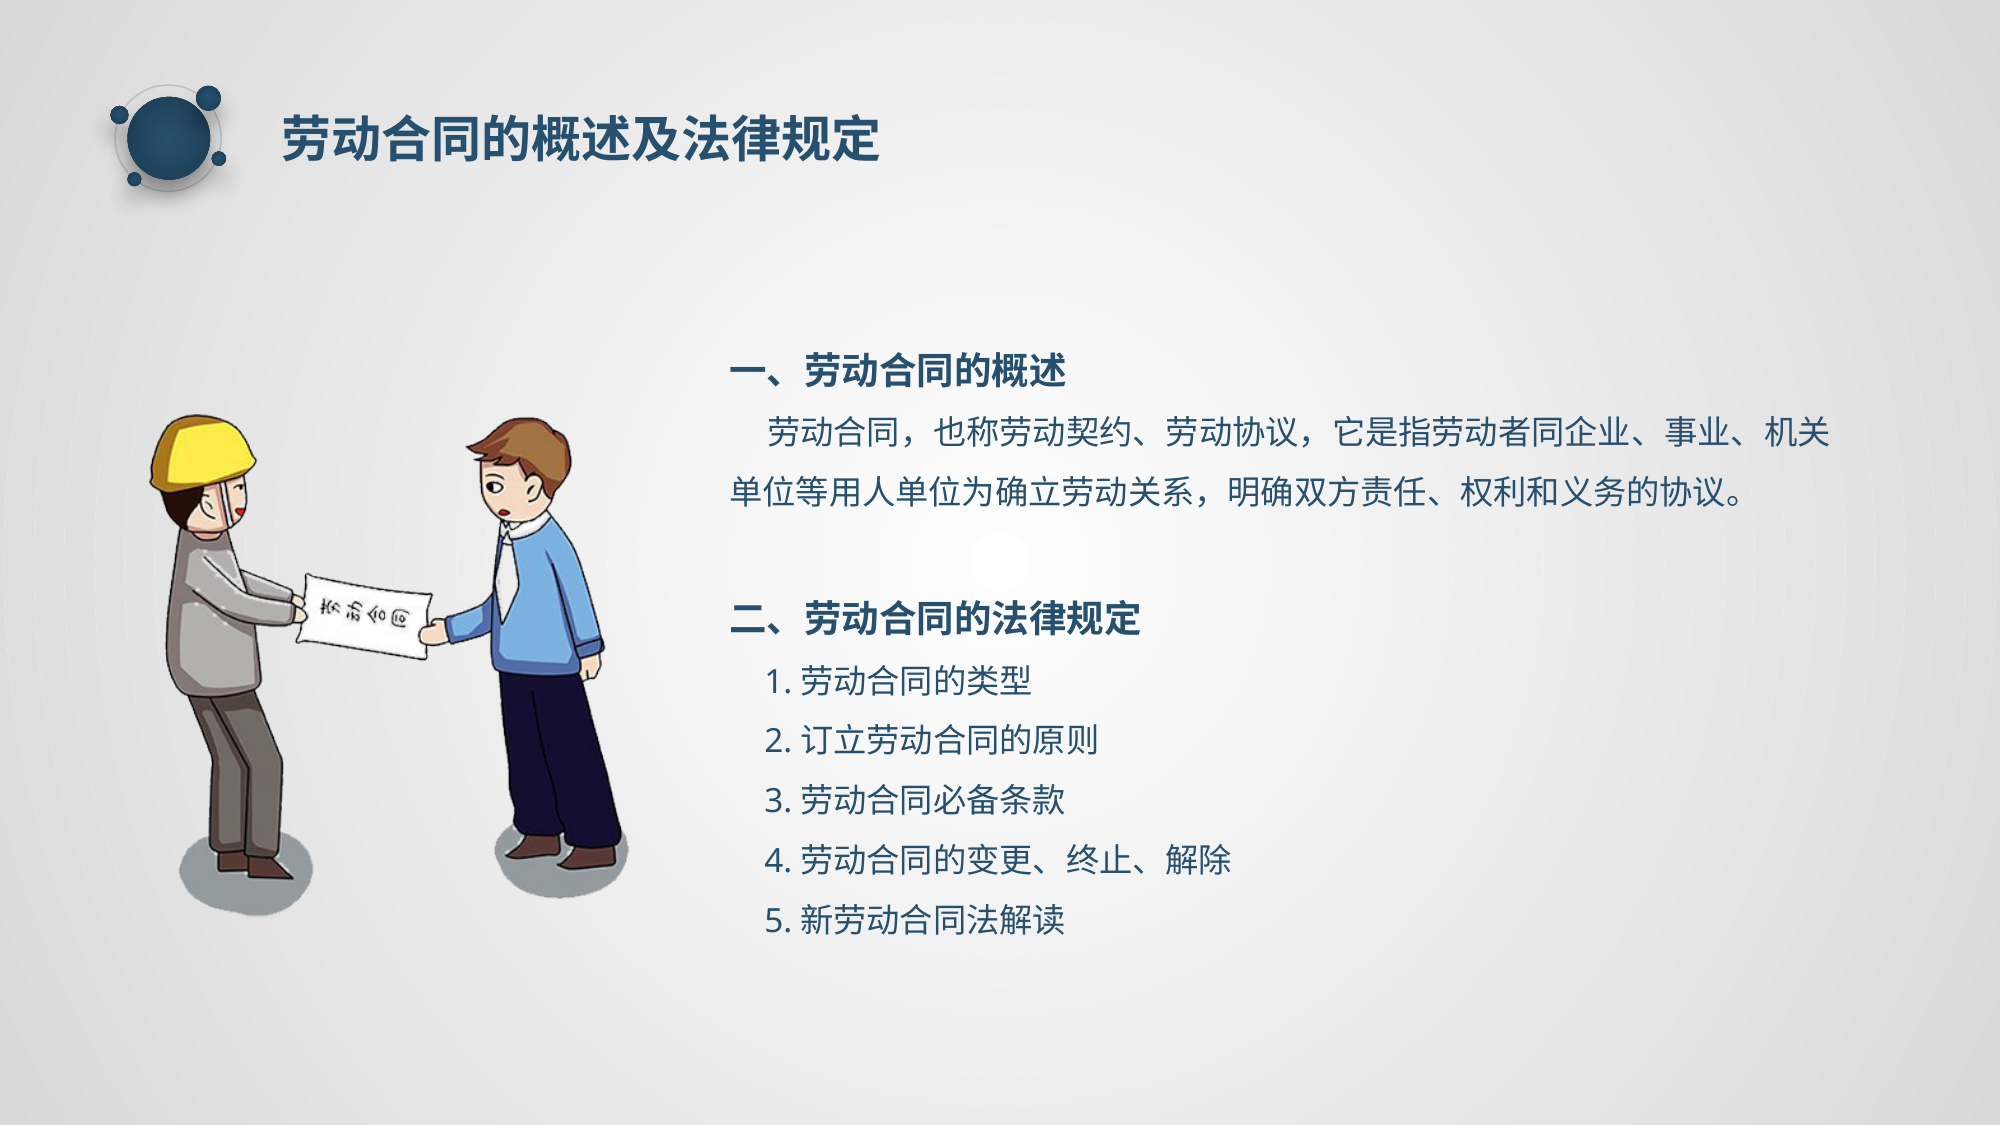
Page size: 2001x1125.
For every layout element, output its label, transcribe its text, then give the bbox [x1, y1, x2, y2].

text_box 劳动合同的概述及法律规定 [267, 100, 897, 176]
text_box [110, 85, 226, 192]
text_box 一、劳动合同的概述 劳动合同，也称劳动契约、劳动协议，它是指劳动者同企业、事业、机关单位等用人单位为确立劳动关系，明确双方责任、权利和义务的协议。 [714, 316, 1854, 519]
text_box 二、劳动合同的法律规定 1.劳动合同的类型 2.订立劳动合同的原则 3.劳动合同必备条款 4.劳动合同的变更、终止、解除 5.新劳动合同法解读 [714, 564, 1854, 947]
picture [115, 314, 673, 947]
